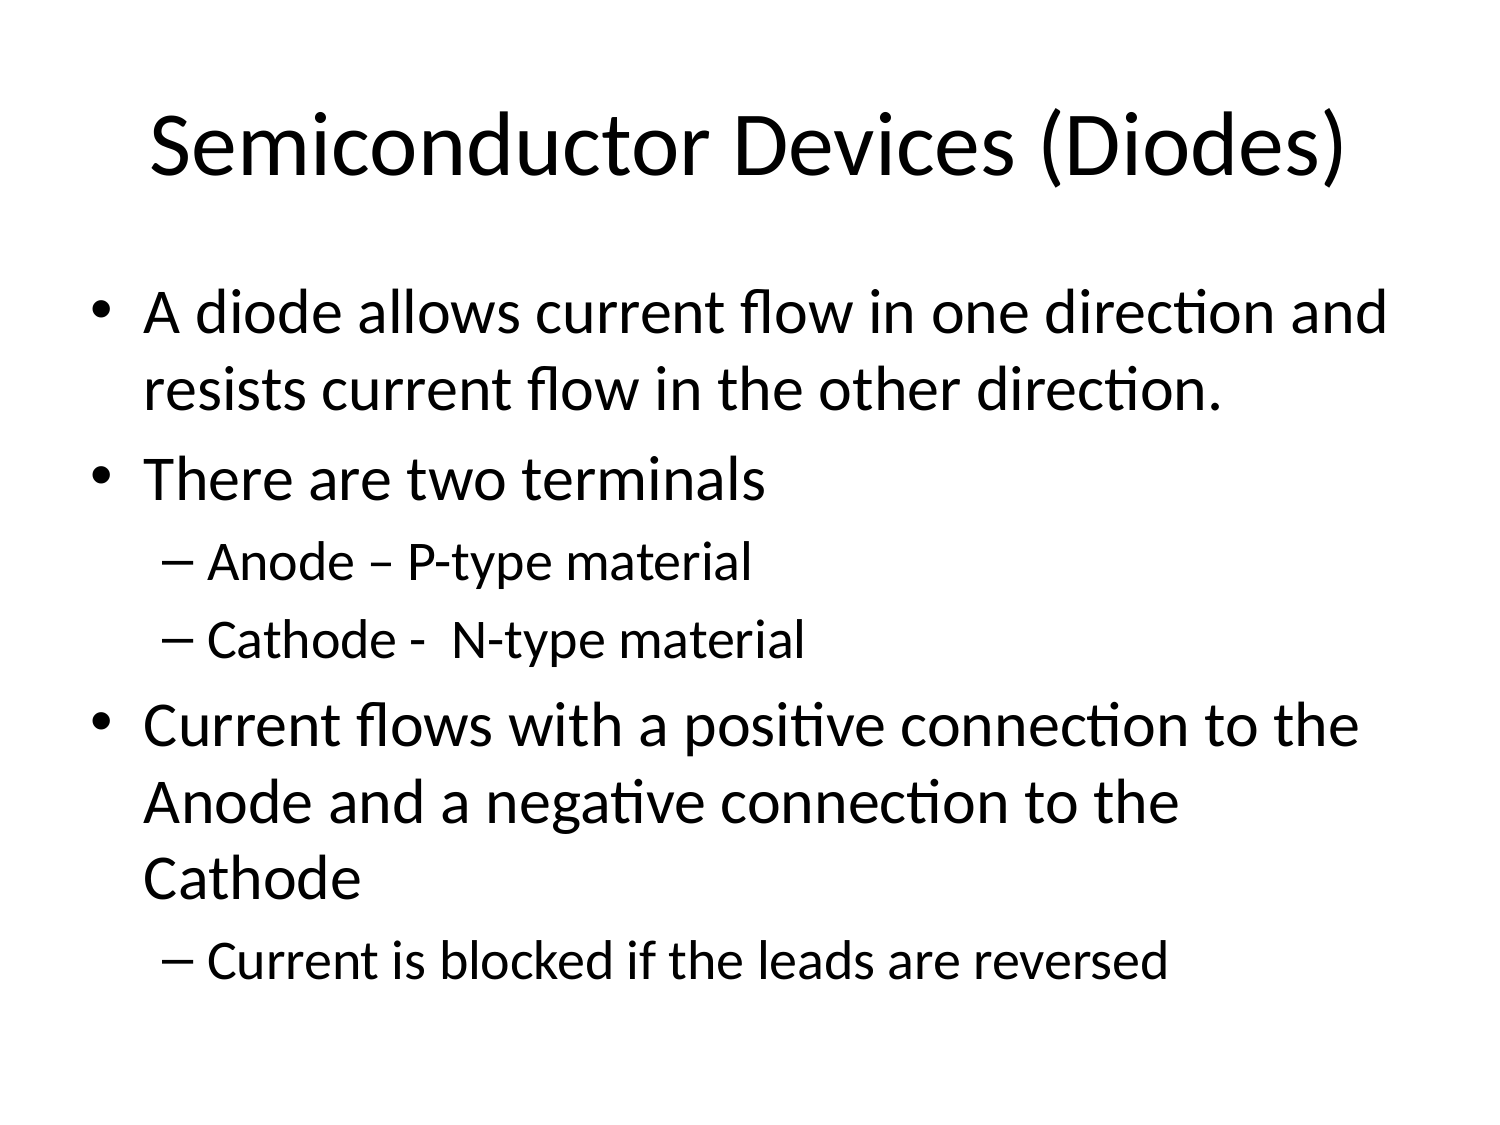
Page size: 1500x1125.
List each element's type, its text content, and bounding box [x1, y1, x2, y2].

list A diode allows current flow in one direction and resists current flow in the other direction. There are two terminals Anode – P-type material Cathode - N-type material Current flows with a positive connection to the Anode and a negative connection to the Cathode Current is blocked if the leads are reversed [75, 262, 1425, 1005]
title Semiconductor Devices (Diodes) [75, 45, 1425, 233]
